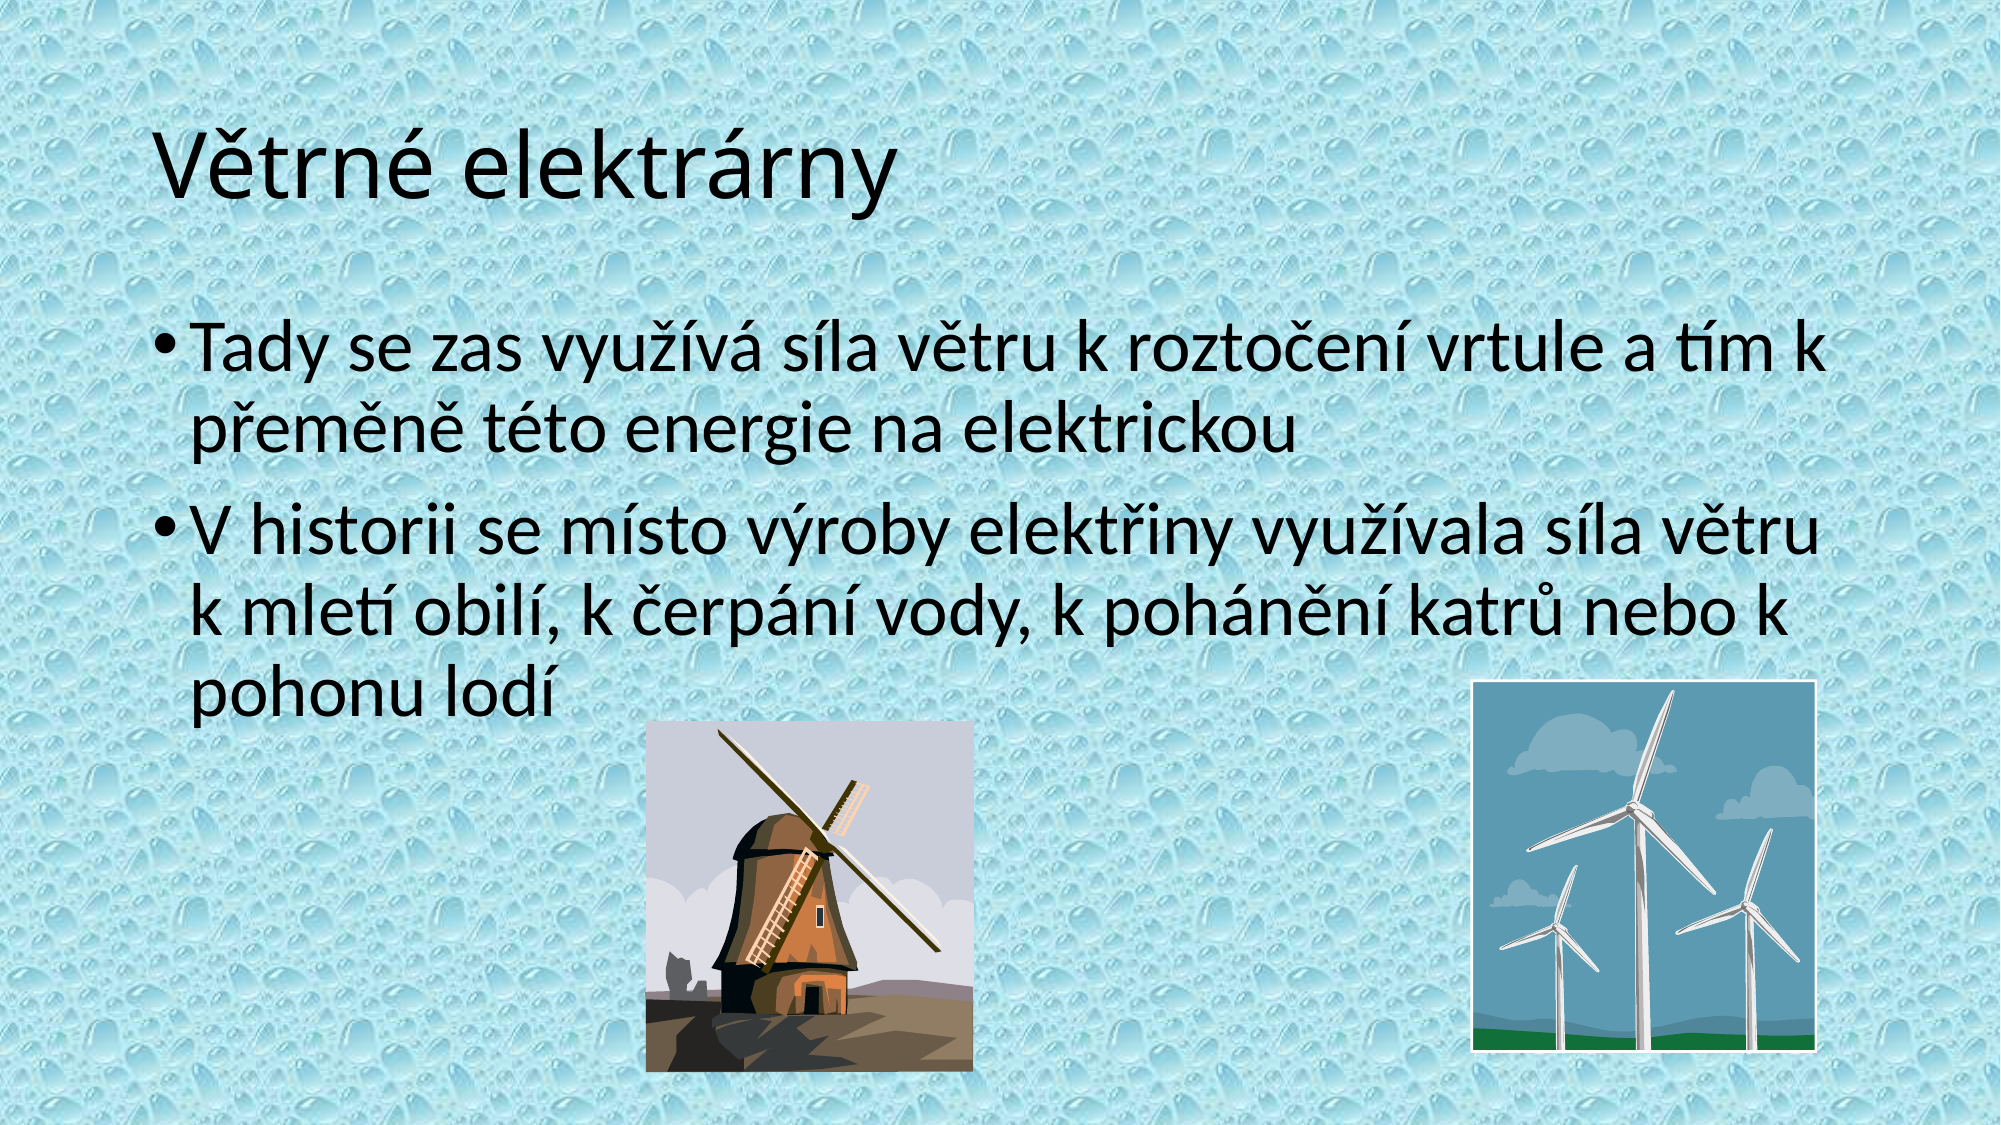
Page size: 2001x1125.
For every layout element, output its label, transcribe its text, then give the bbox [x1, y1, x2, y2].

list Tady se zas využívá síla větru k roztočení vrtule a tím k přeměně této energie na elektrickou V historii se místo výroby elektřiny využívala síla větru k mletí obilí, k čerpání vody, k pohánění katrů nebo k pohonu lodí [137, 299, 1863, 1014]
picture [0, 0, 2001, 1125]
title Větrné elektrárny [137, 59, 1863, 278]
